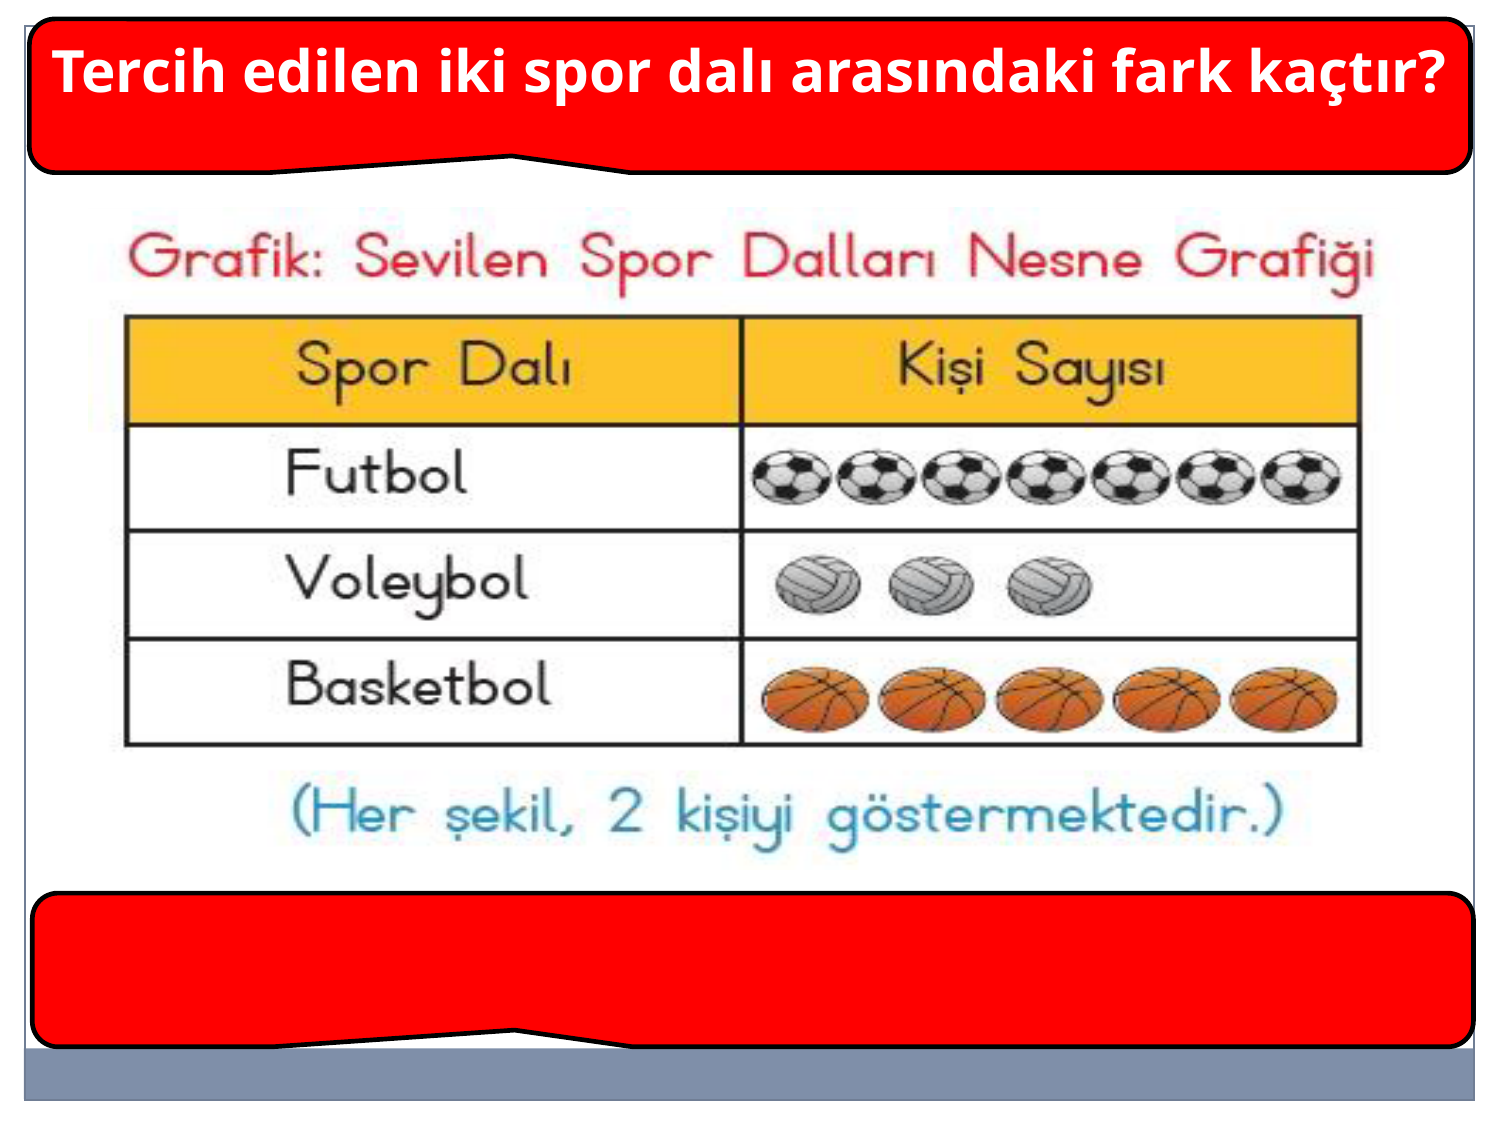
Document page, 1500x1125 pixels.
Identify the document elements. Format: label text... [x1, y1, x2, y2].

picture [88, 207, 1400, 870]
text_box [32, 893, 1474, 1047]
text_box Tercih edilen iki spor dalı arasındaki fark kaçtır? [29, 18, 1471, 173]
